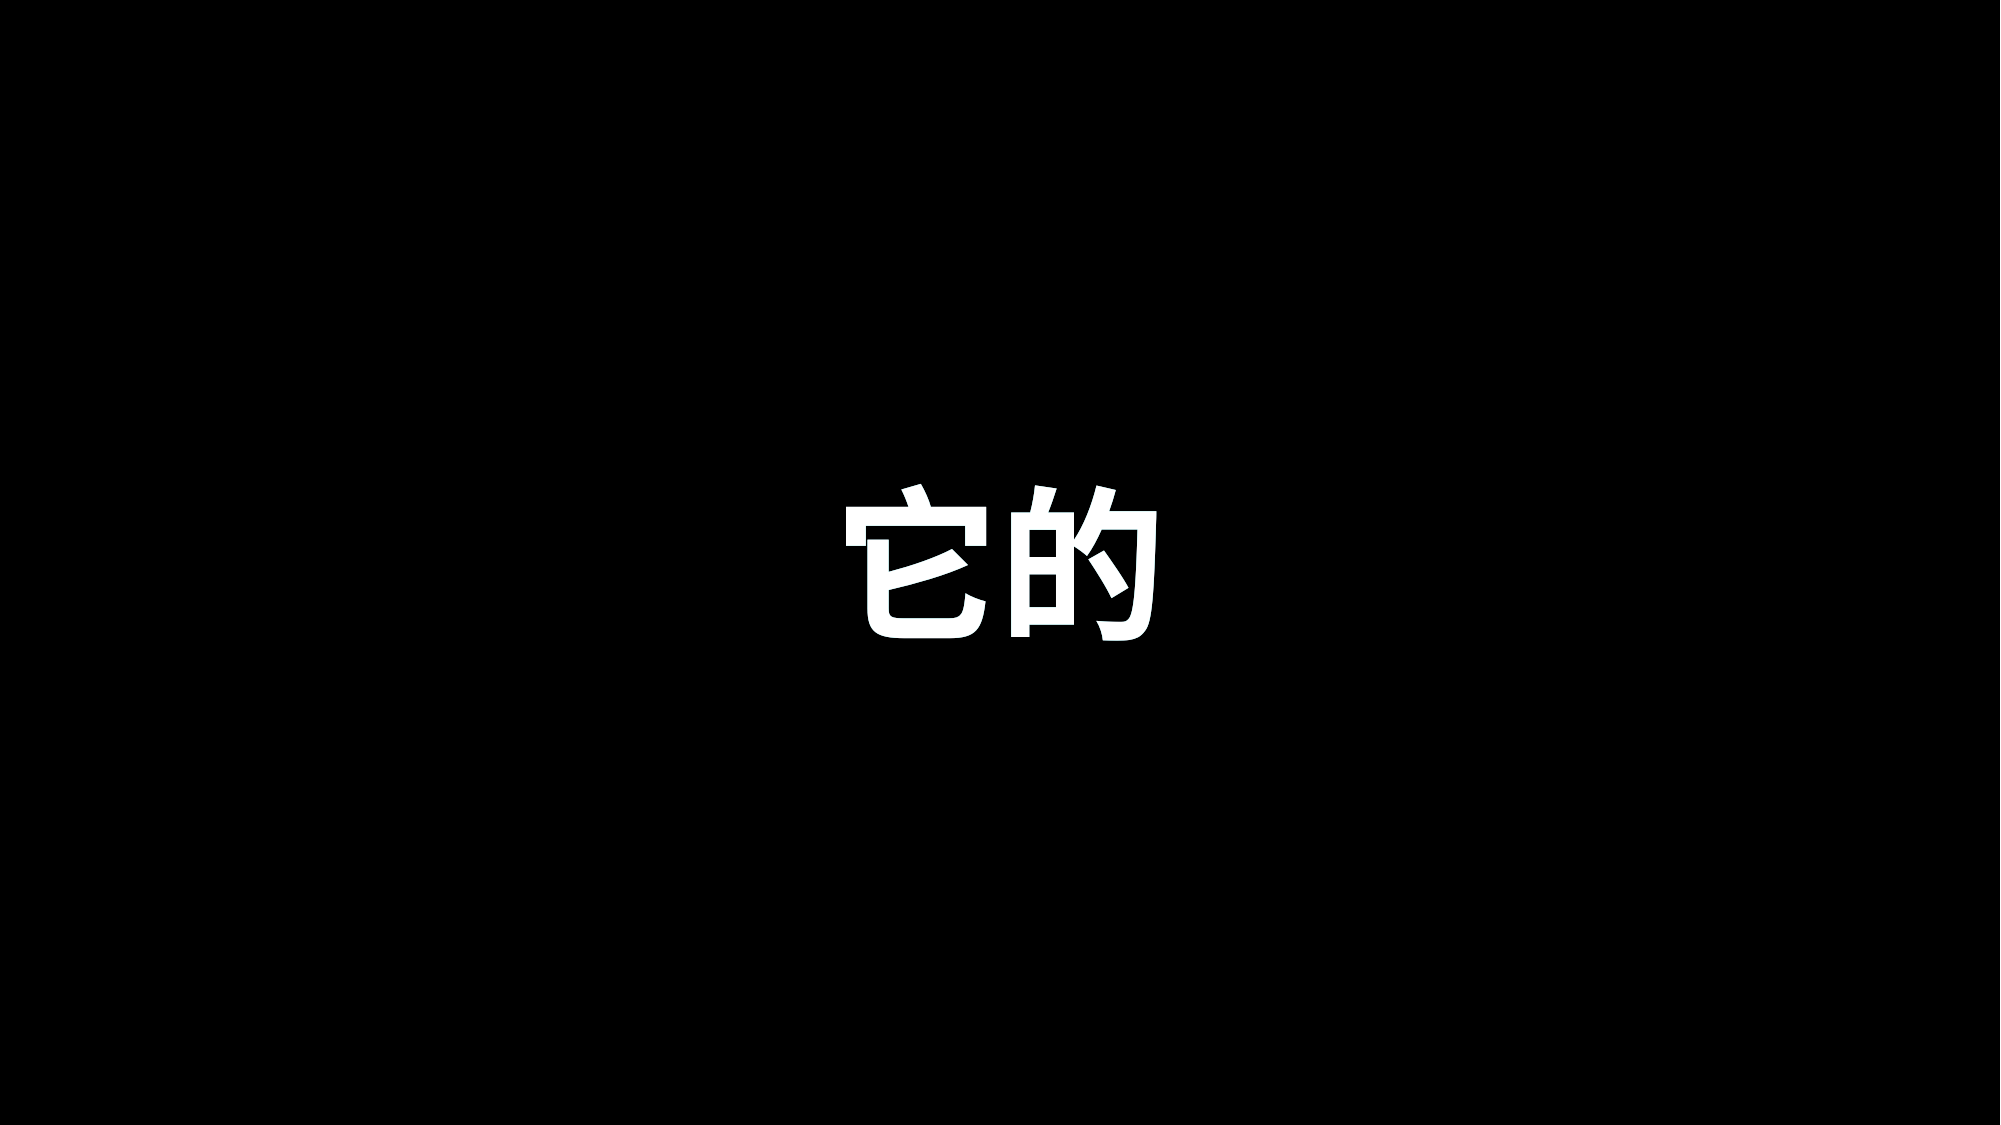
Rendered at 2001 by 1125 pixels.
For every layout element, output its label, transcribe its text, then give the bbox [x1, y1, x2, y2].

text_box 它的 [791, 453, 1209, 669]
